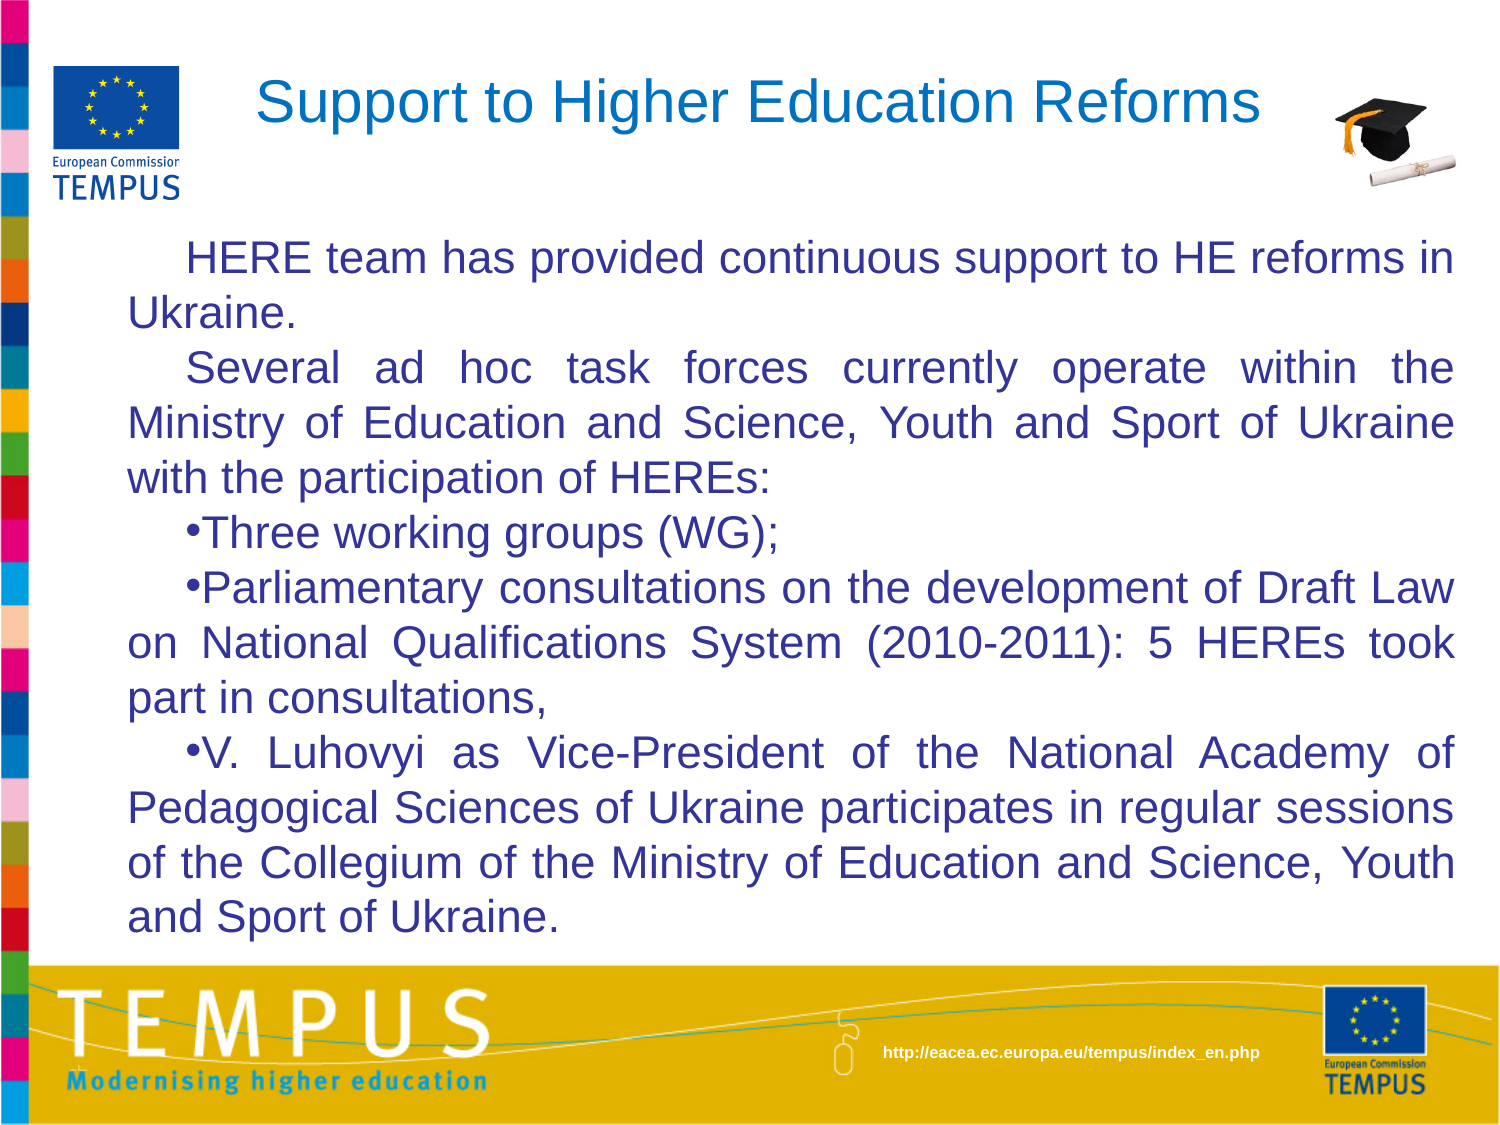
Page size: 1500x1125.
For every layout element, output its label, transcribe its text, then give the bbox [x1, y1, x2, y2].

picture [0, 0, 1500, 1125]
subtitle HERE team has provided continuous support to HE reforms in Ukraine. Several ad hoc task forces currently operate within the Ministry of Education and Science, Youth and Sport of Ukraine with the participation of HEREs: Three working groups (WG); Parliamentary consultations on the development of Draft Law on National Qualifications System (2010-2011): 5 HEREs took part in consultations, V. Luhovyi as Vice-President of the National Academy of Pedagogical Sciences of Ukraine participates in regular sessions of the Collegium of the Ministry of Education and Science, Youth and Sport of Ukraine. [112, 220, 1471, 905]
title Support to Higher Education Reforms [206, 66, 1329, 149]
